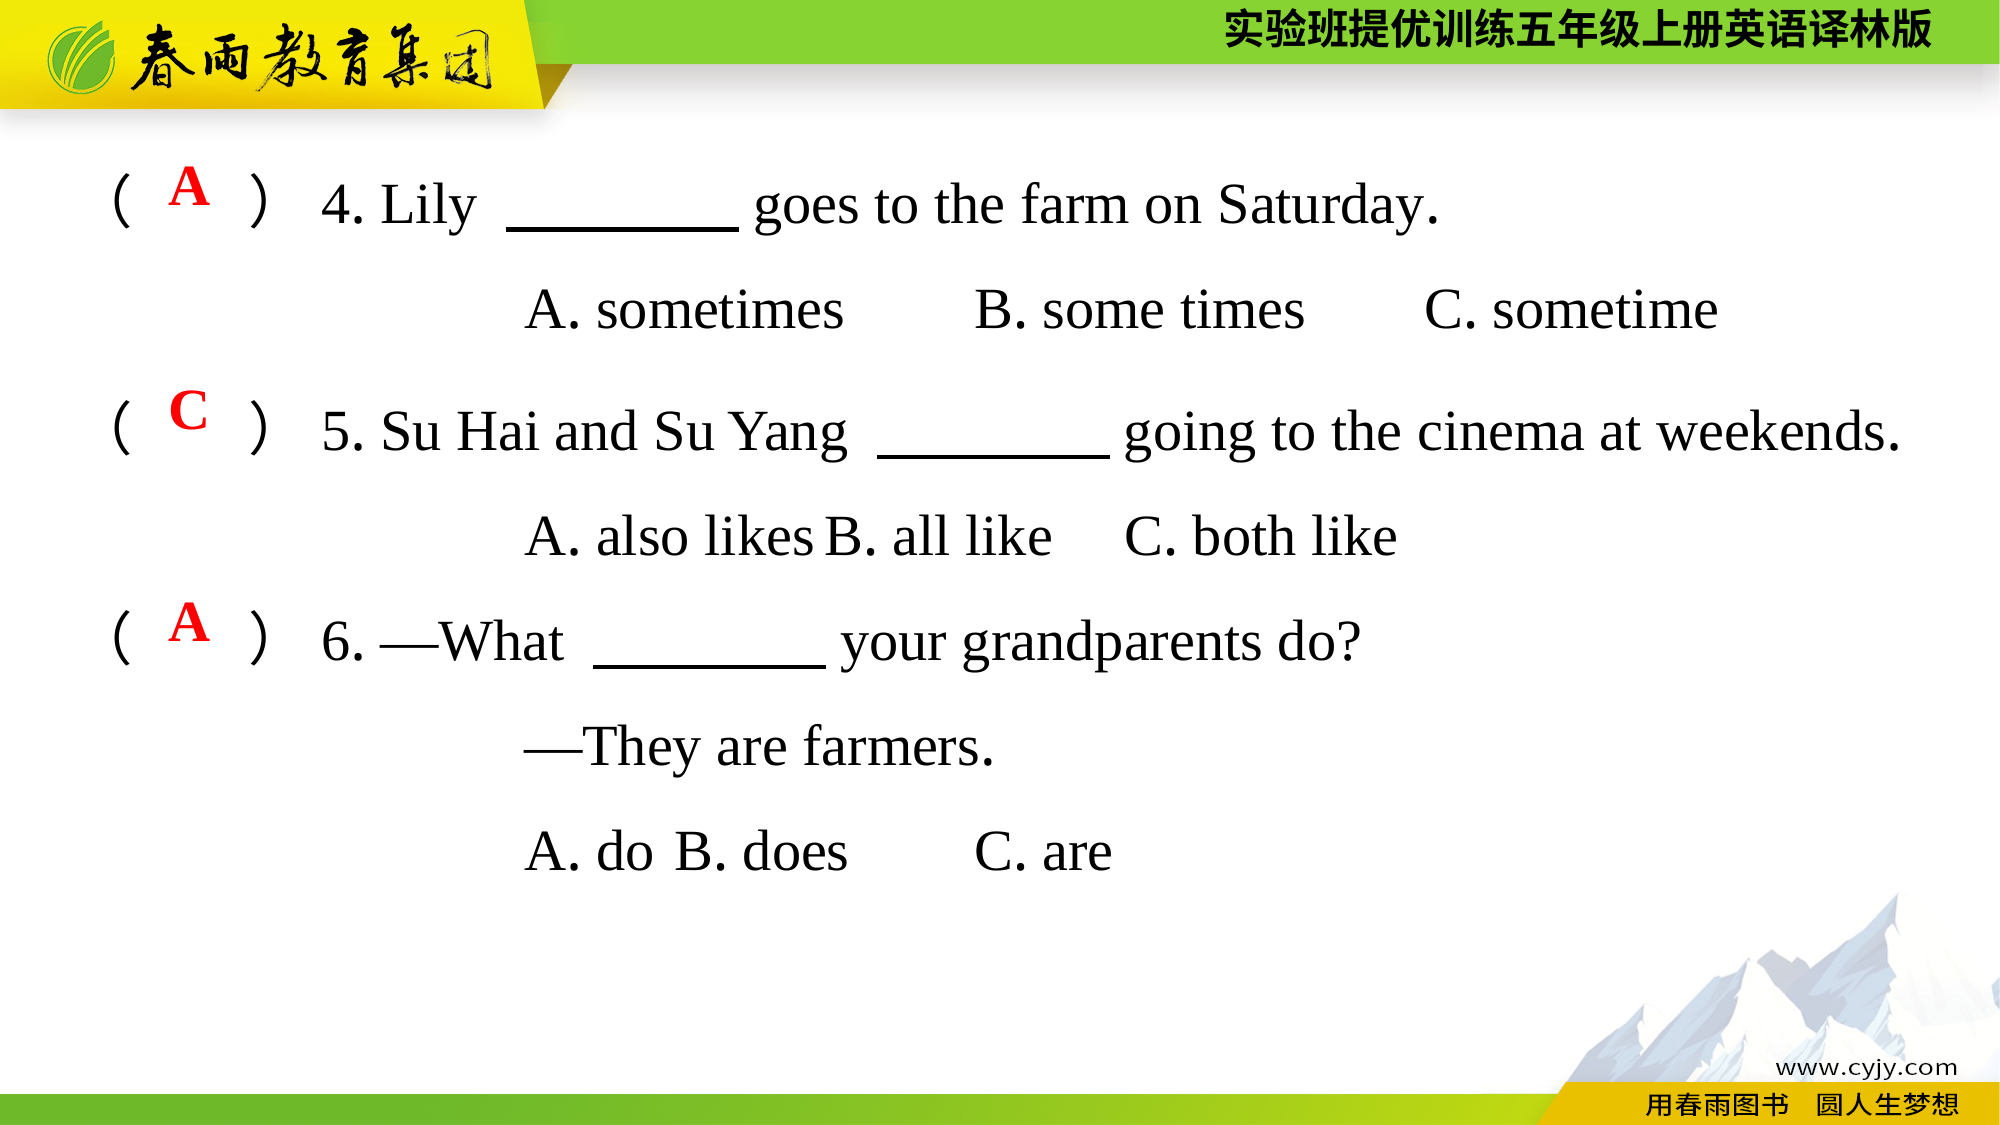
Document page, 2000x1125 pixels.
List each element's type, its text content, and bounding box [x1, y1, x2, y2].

list （ ）4. Lily goes to the farm on Saturday. A. sometimes B. some times C. sometime [59, 122, 1944, 349]
picture [0, 0, 2000, 1125]
text_box C [154, 364, 226, 449]
text_box A [154, 140, 226, 225]
text_box （ ）5. Su Hai and Su Yang going to the cinema at weekends. A. also likes B. all like C. both like （ ）6. —What your grandparents do? —They are farmers. A. do B. does C. are [59, 349, 1944, 890]
text_box A [154, 576, 226, 661]
